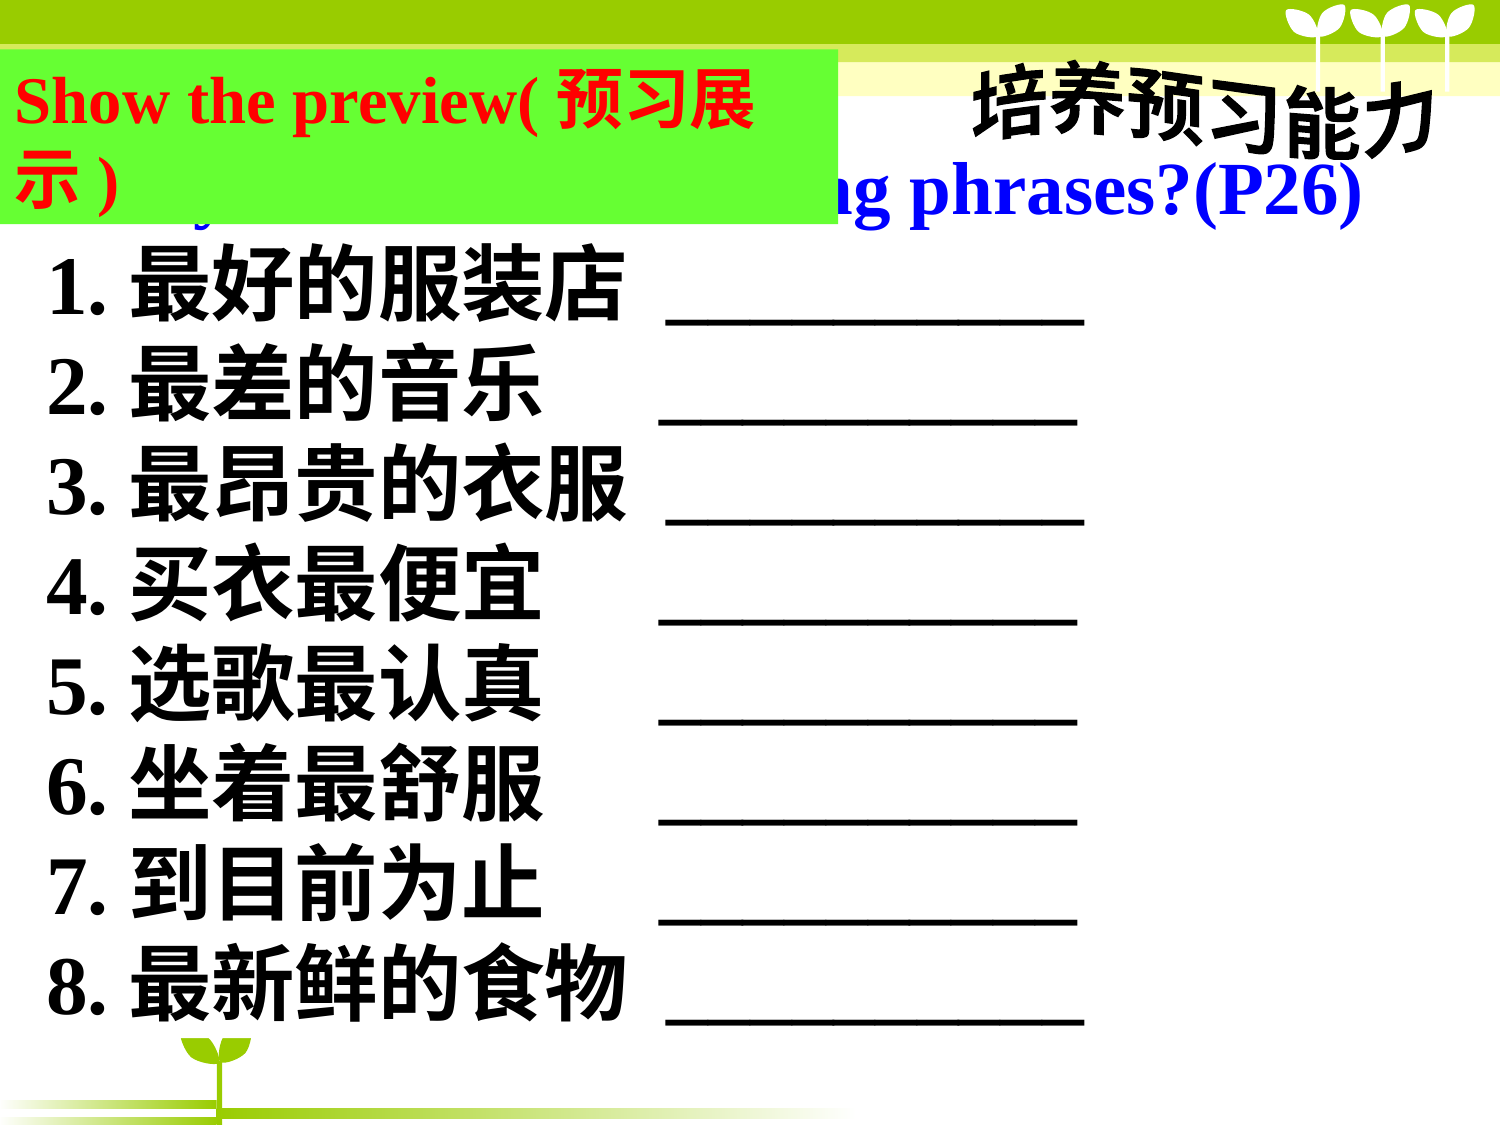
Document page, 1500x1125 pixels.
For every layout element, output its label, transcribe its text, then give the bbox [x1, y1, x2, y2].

text_box 1.最好的服装店 __________ 2.最差的音乐 __________ 3.最昂贵的衣服 __________ 4.买衣最便宜 __________ 5.选歌最认真 __________ 6.坐着最舒服 __________ 7.到目前为止 __________ 8.最新鲜的食物 __________ [31, 237, 1500, 1039]
text_box Show the preview(预习展示) [0, 49, 839, 225]
text_box Can you find the following phrases?(P26) [26, 132, 1500, 237]
